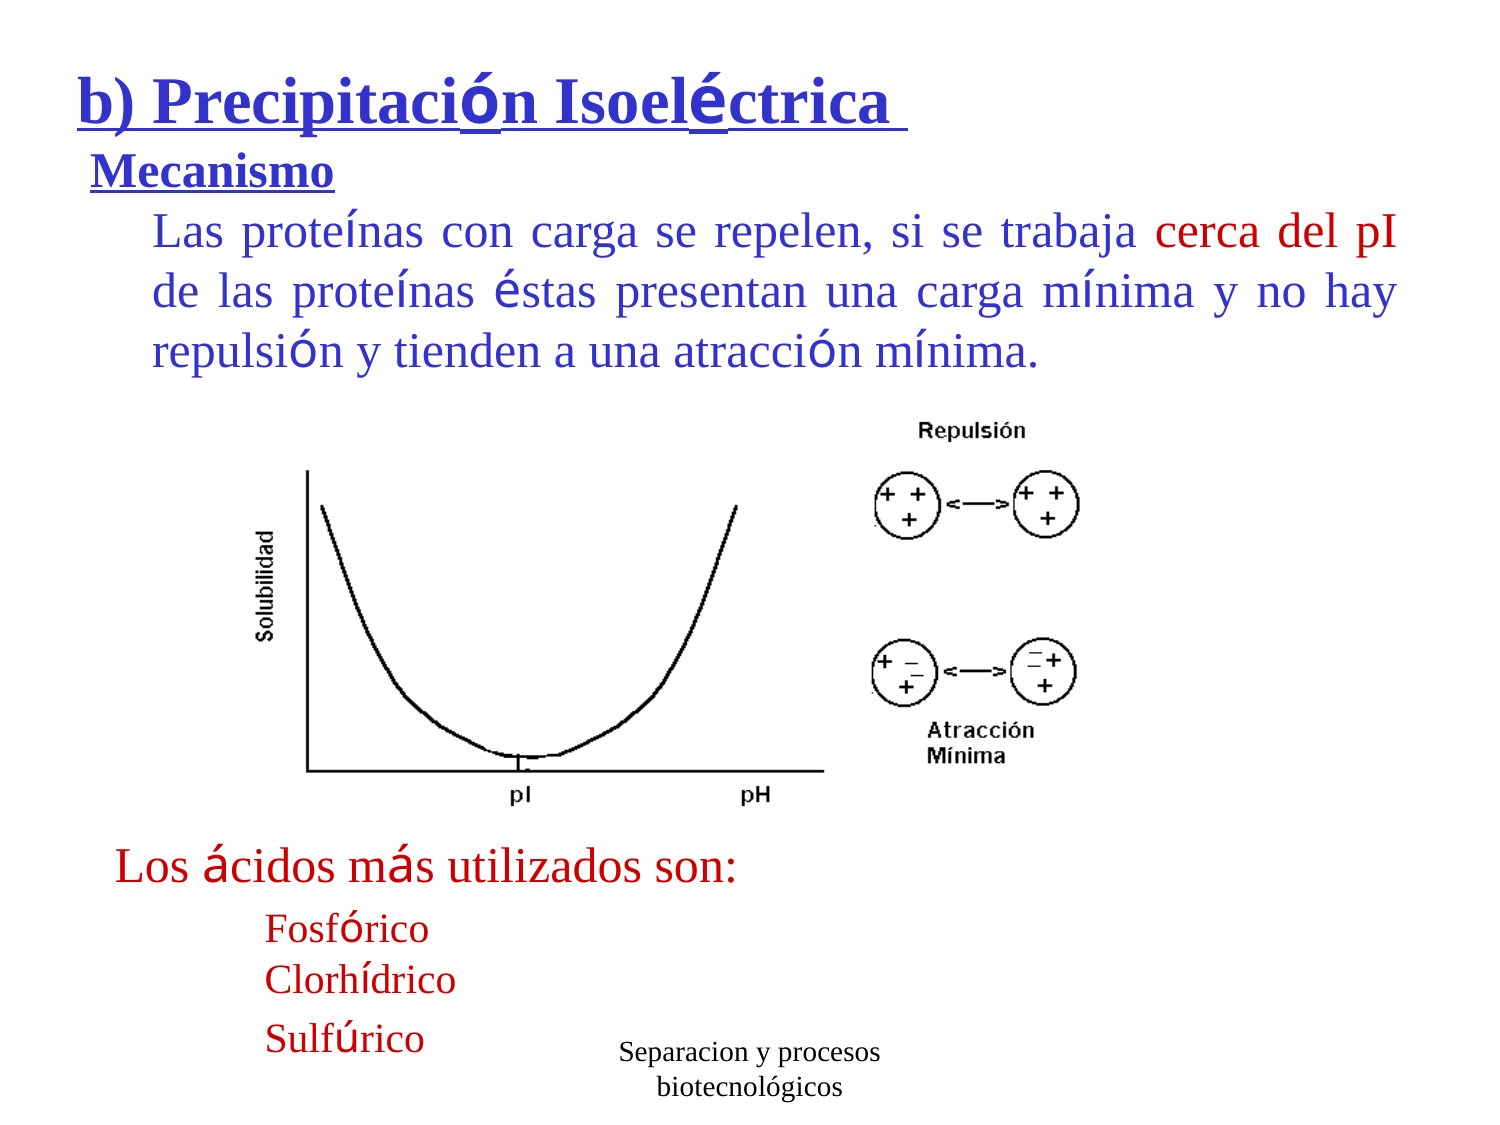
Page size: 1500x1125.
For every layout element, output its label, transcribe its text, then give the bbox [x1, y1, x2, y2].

footer Separacion y procesos biotecnológicos [512, 1024, 988, 1101]
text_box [237, 386, 1101, 829]
text_box Los ácidos más utilizados son: Fosfórico Clorhídrico Sulfúrico [99, 824, 1375, 1125]
text_box b) Precipitación Isoeléctrica Mecanismo Las proteínas con carga se repelen, si se trabaja cerca del pI de las proteínas éstas presentan una carga mínima y no hay repulsión y tienden a una atracción mínima. [62, 49, 1413, 385]
